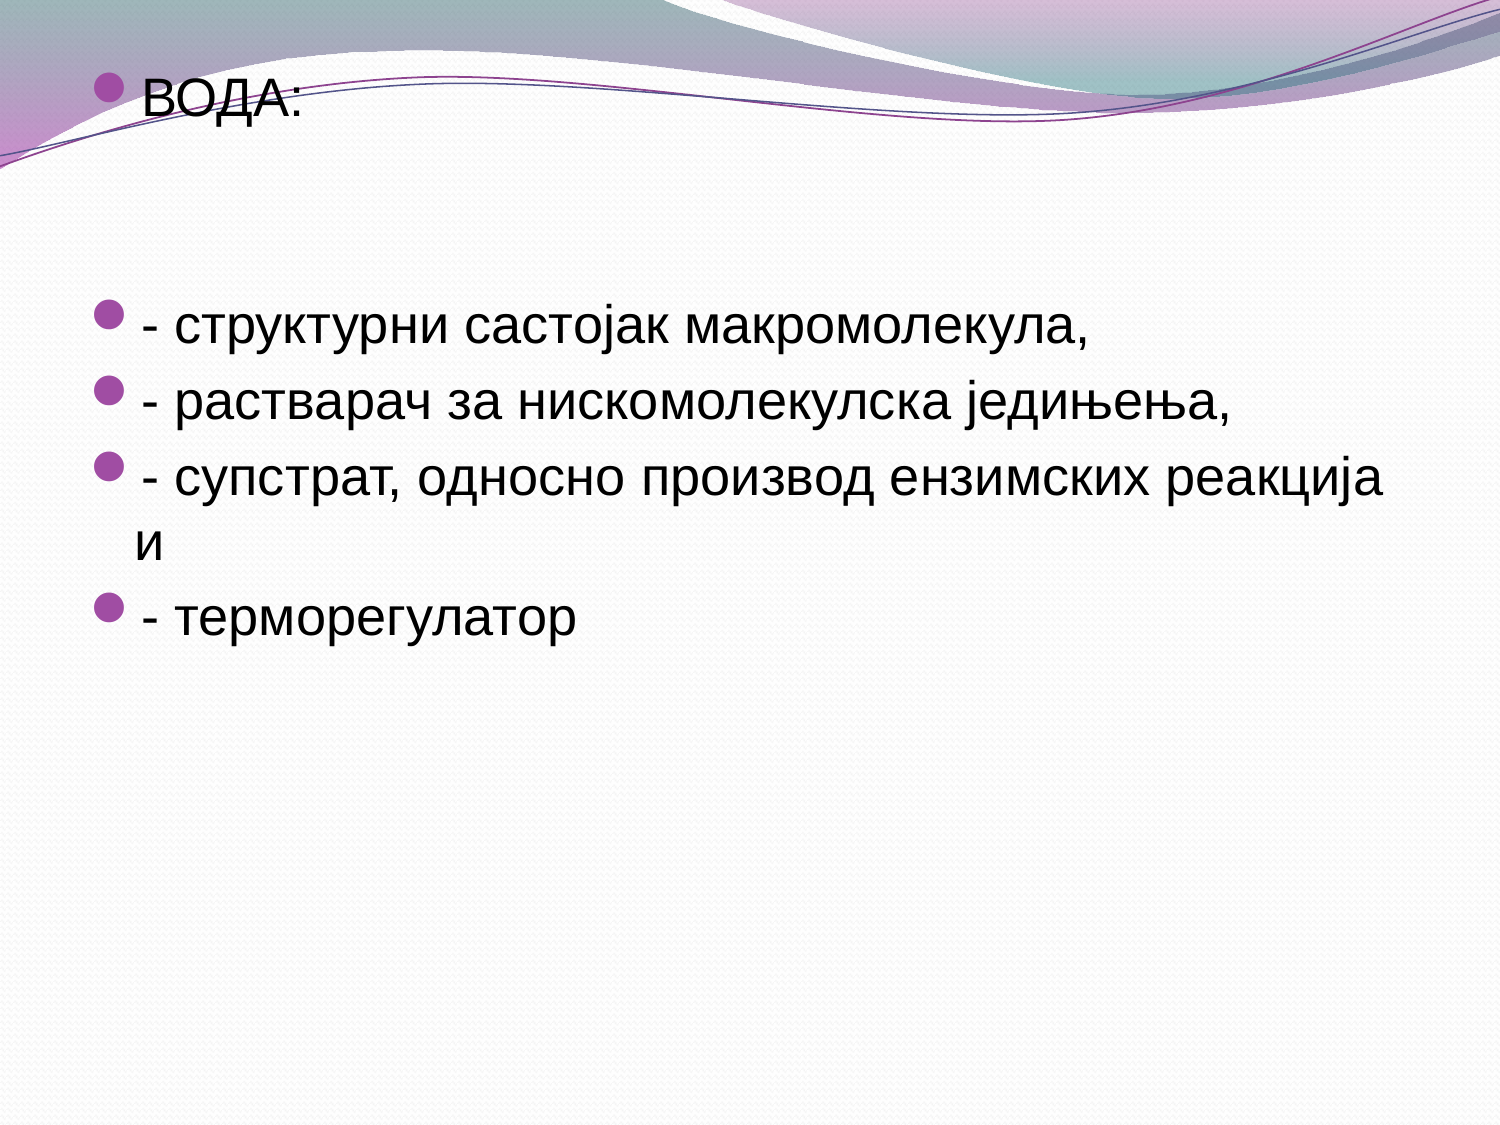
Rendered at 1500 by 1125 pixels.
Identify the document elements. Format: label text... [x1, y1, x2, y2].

list ВОДА: - структурни састојак макромолекула, - растварач за нискомолекулска једињења, - супстрат, односно производ ензимских реакција и - терморегулатор [75, 54, 1425, 1038]
